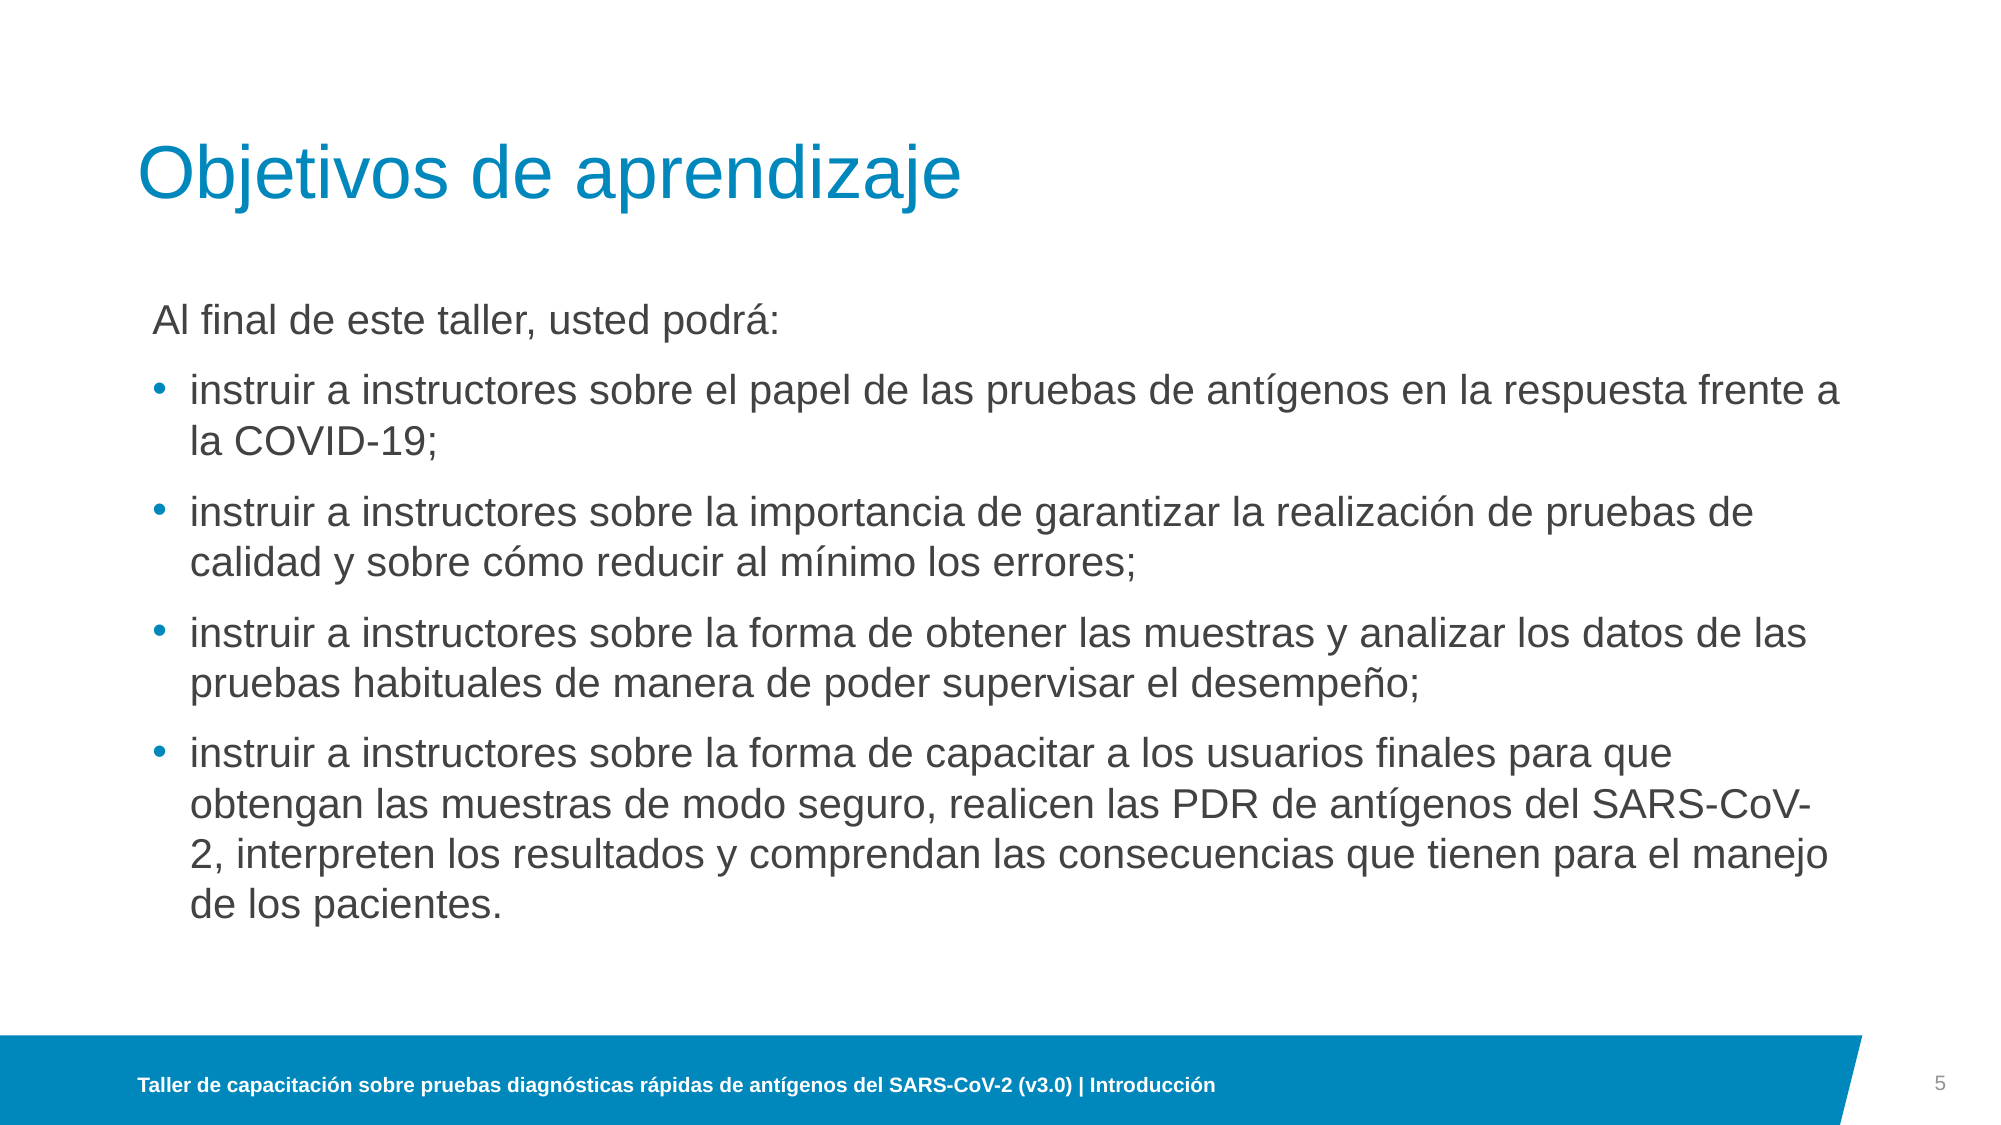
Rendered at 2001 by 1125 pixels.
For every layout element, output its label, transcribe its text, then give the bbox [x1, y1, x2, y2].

slide_number 5 [1862, 1035, 1947, 1125]
title Objetivos de aprendizaje [137, 59, 1863, 215]
footer Taller de capacitación sobre pruebas diagnósticas rápidas de antígenos del SARS-CoV-2 (v3.0) | Introducción [137, 1042, 1338, 1125]
list Al final de este taller, usted podrá: instruir a instructores sobre el papel de las pruebas de antígenos en la respuesta frente a la COVID-19; instruir a instructores sobre la importancia de garantizar la realización de pruebas de calidad y sobre cómo reducir al mínimo los errores; instruir a instructores sobre la forma de obtener las muestras y analizar los datos de las pruebas habituales de manera de poder supervisar el desempeño; instruir a instructores sobre la forma de capacitar a los usuarios finales para que obtengan las muestras de modo seguro, realicen las PDR de antígenos del SARS-CoV-2, interpreten los resultados y comprendan las consecuencias que tienen para el manejo de los pacientes. [137, 284, 1863, 1014]
